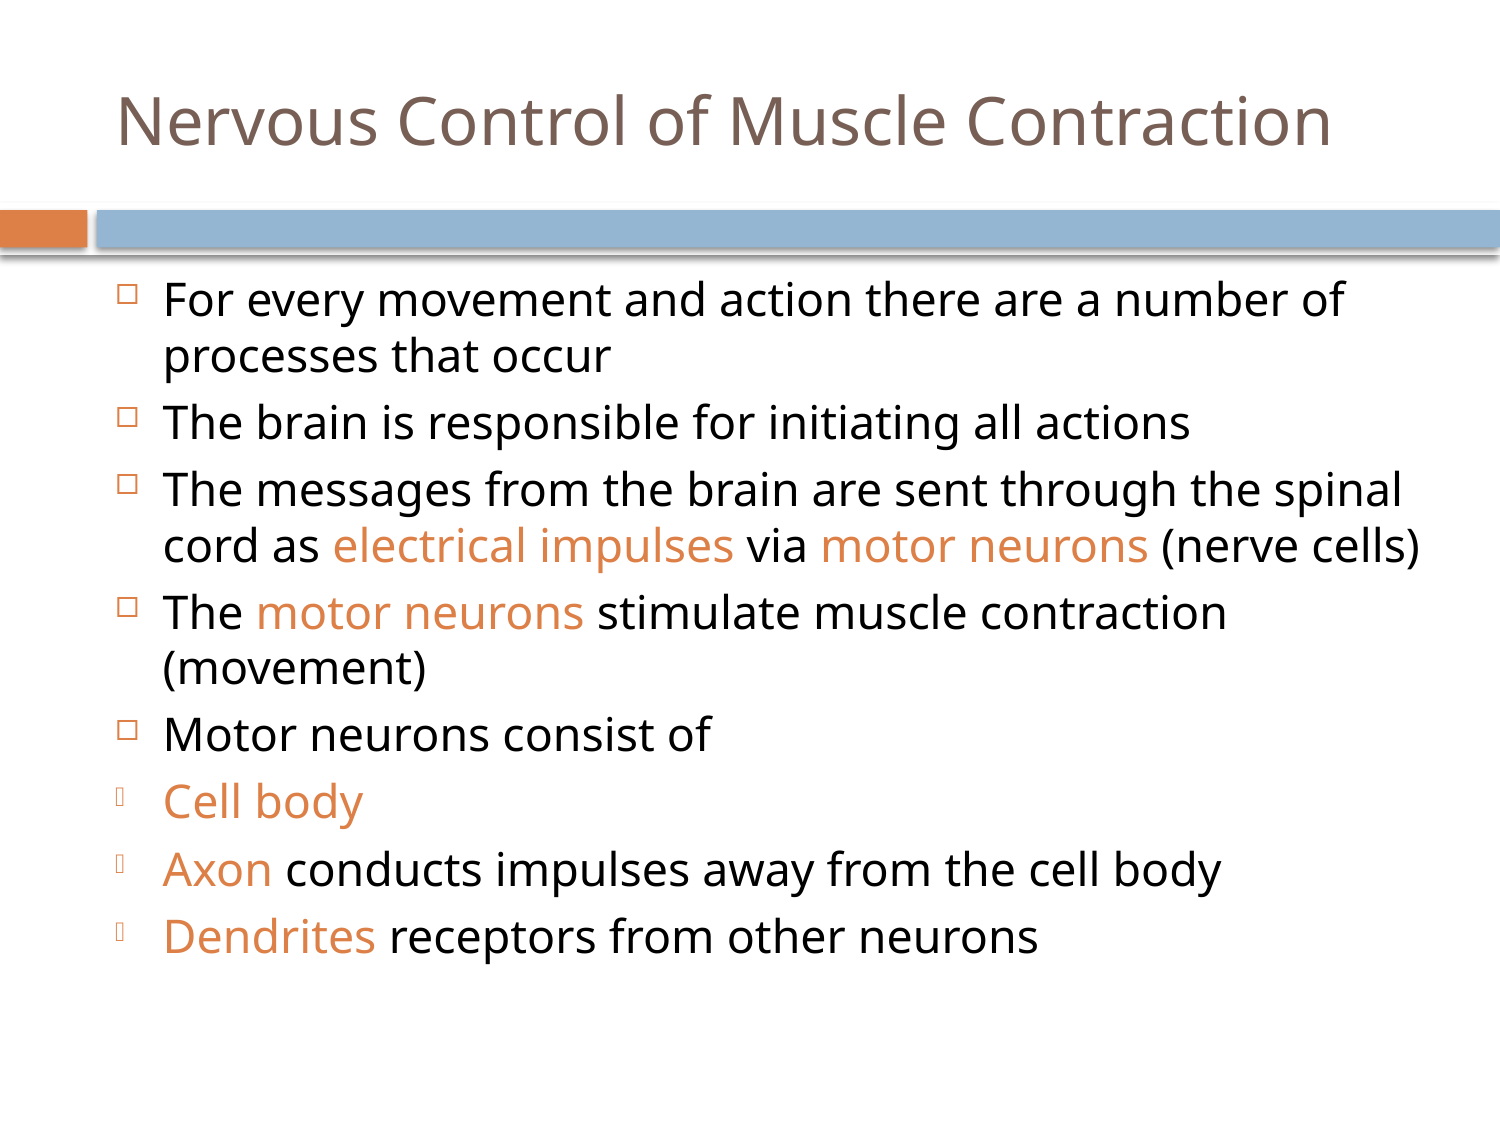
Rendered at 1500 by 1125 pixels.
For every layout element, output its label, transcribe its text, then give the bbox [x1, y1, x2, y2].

list For every movement and action there are a number of processes that occur The brain is responsible for initiating all actions The messages from the brain are sent through the spinal cord as electrical impulses via motor neurons (nerve cells) The motor neurons stimulate muscle contraction (movement) Motor neurons consist of Cell body Axon conducts impulses away from the cell body Dendrites receptors from other neurons [100, 262, 1438, 1000]
title Nervous Control of Muscle Contraction [100, 37, 1438, 200]
